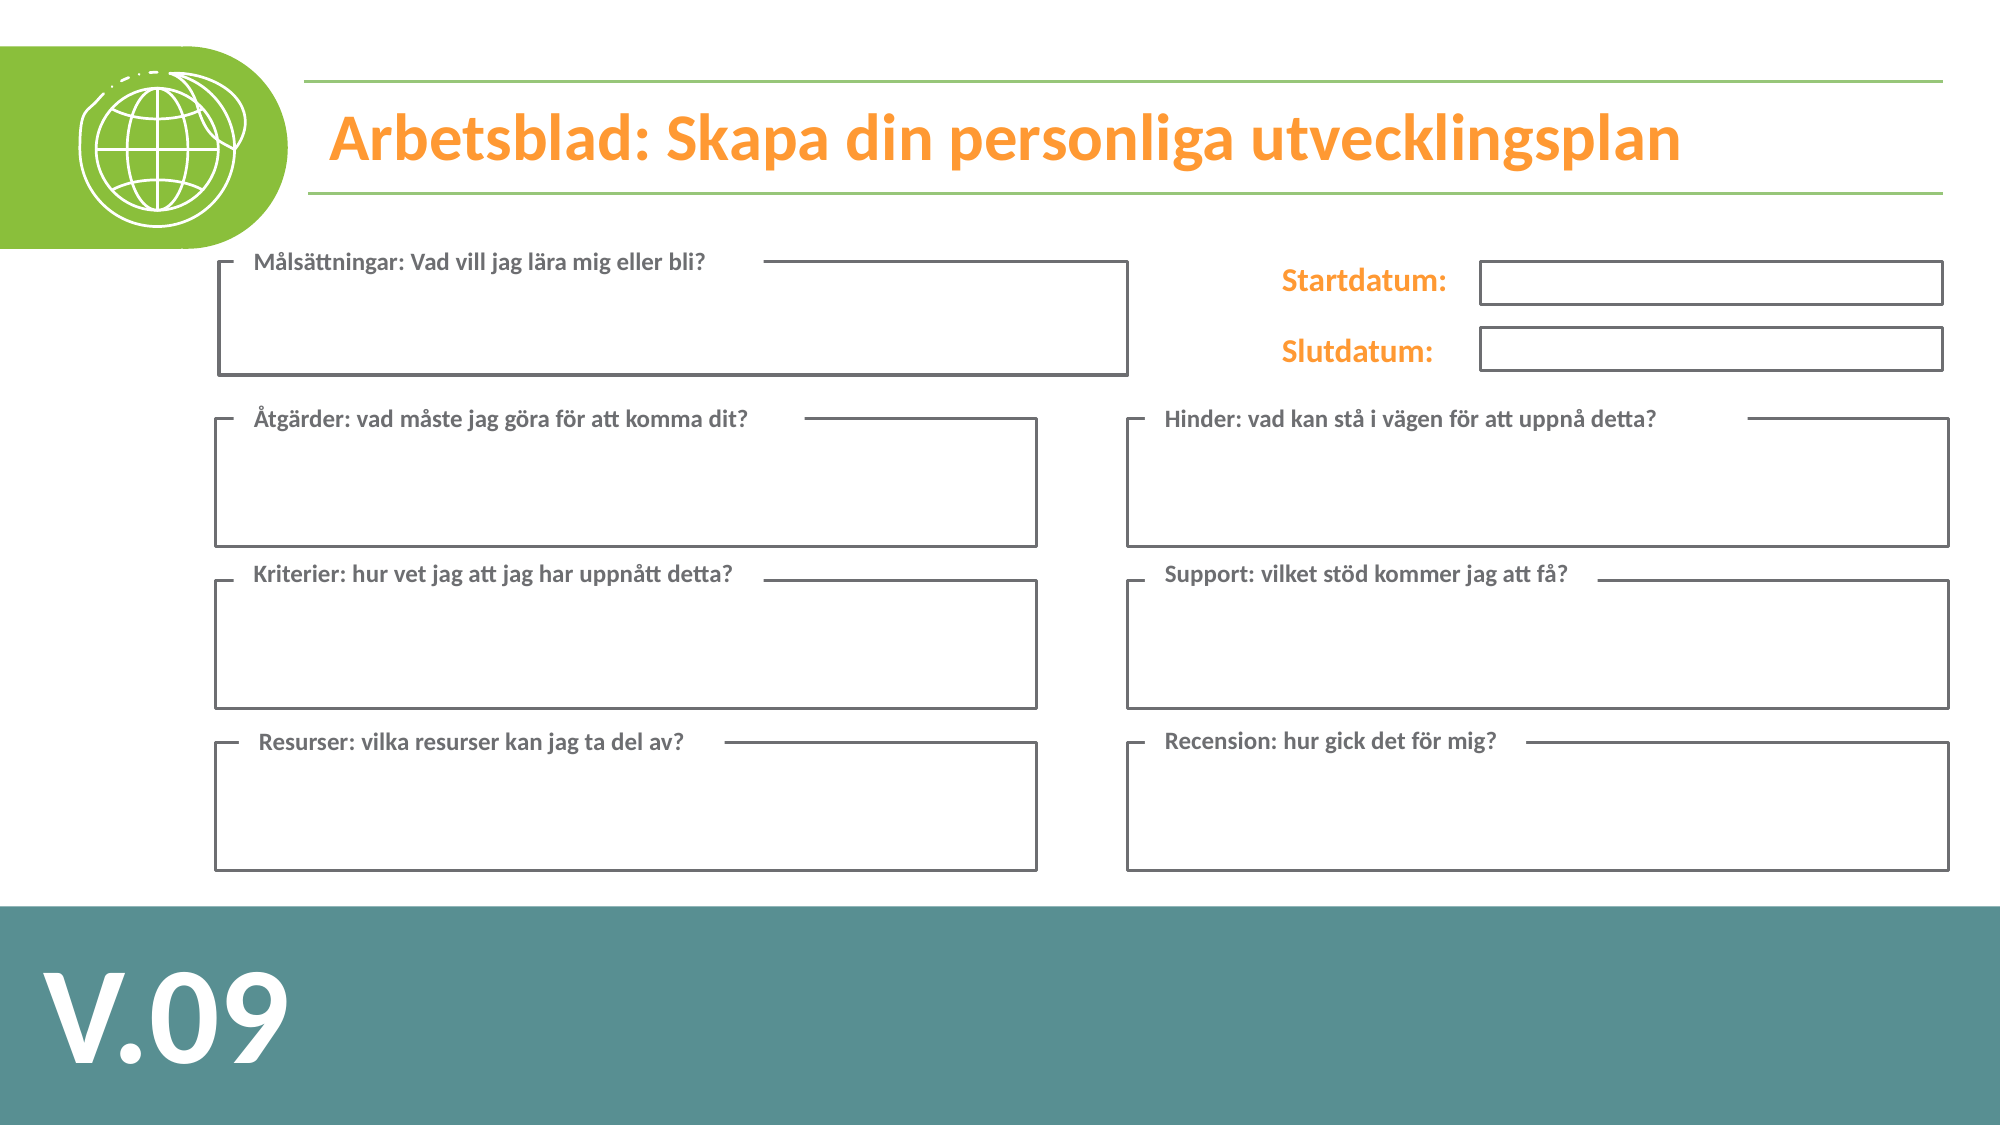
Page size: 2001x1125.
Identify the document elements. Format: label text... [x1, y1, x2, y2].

text_box [0, 906, 2000, 1125]
text_box [1127, 418, 1949, 547]
text_box Åtgärder: vad måste jag göra för att komma dit? [233, 397, 805, 440]
text_box Resurser: vilka resurser kan jag ta del av? [238, 719, 725, 761]
text_box [1480, 261, 1943, 305]
text_box Startdatum: [1261, 248, 1481, 318]
text_box Målsättningar: Vad vill jag lära mig eller bli? [233, 239, 764, 283]
text_box [1481, 327, 1943, 371]
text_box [79, 71, 246, 227]
text_box [215, 418, 1037, 547]
text_box [215, 580, 1037, 709]
text_box V.09 [23, 957, 396, 1125]
text_box [0, 46, 288, 249]
text_box Kriterier: hur vet jag att jag har uppnått detta? [233, 552, 764, 599]
text_box [1127, 742, 1949, 871]
text_box Arbetsblad: Skapa din personliga utvecklingsplan [309, 113, 1748, 176]
text_box Recension: hur gick det för mig? [1144, 719, 1527, 758]
text_box [1127, 580, 1949, 709]
text_box Support: vilket stöd kommer jag att få? [1144, 551, 1598, 587]
text_box Slutdatum: [1261, 319, 1481, 389]
text_box [215, 742, 1037, 871]
text_box Hinder: vad kan stå i vägen för att uppnå detta? [1144, 396, 1748, 440]
text_box [219, 261, 1128, 375]
